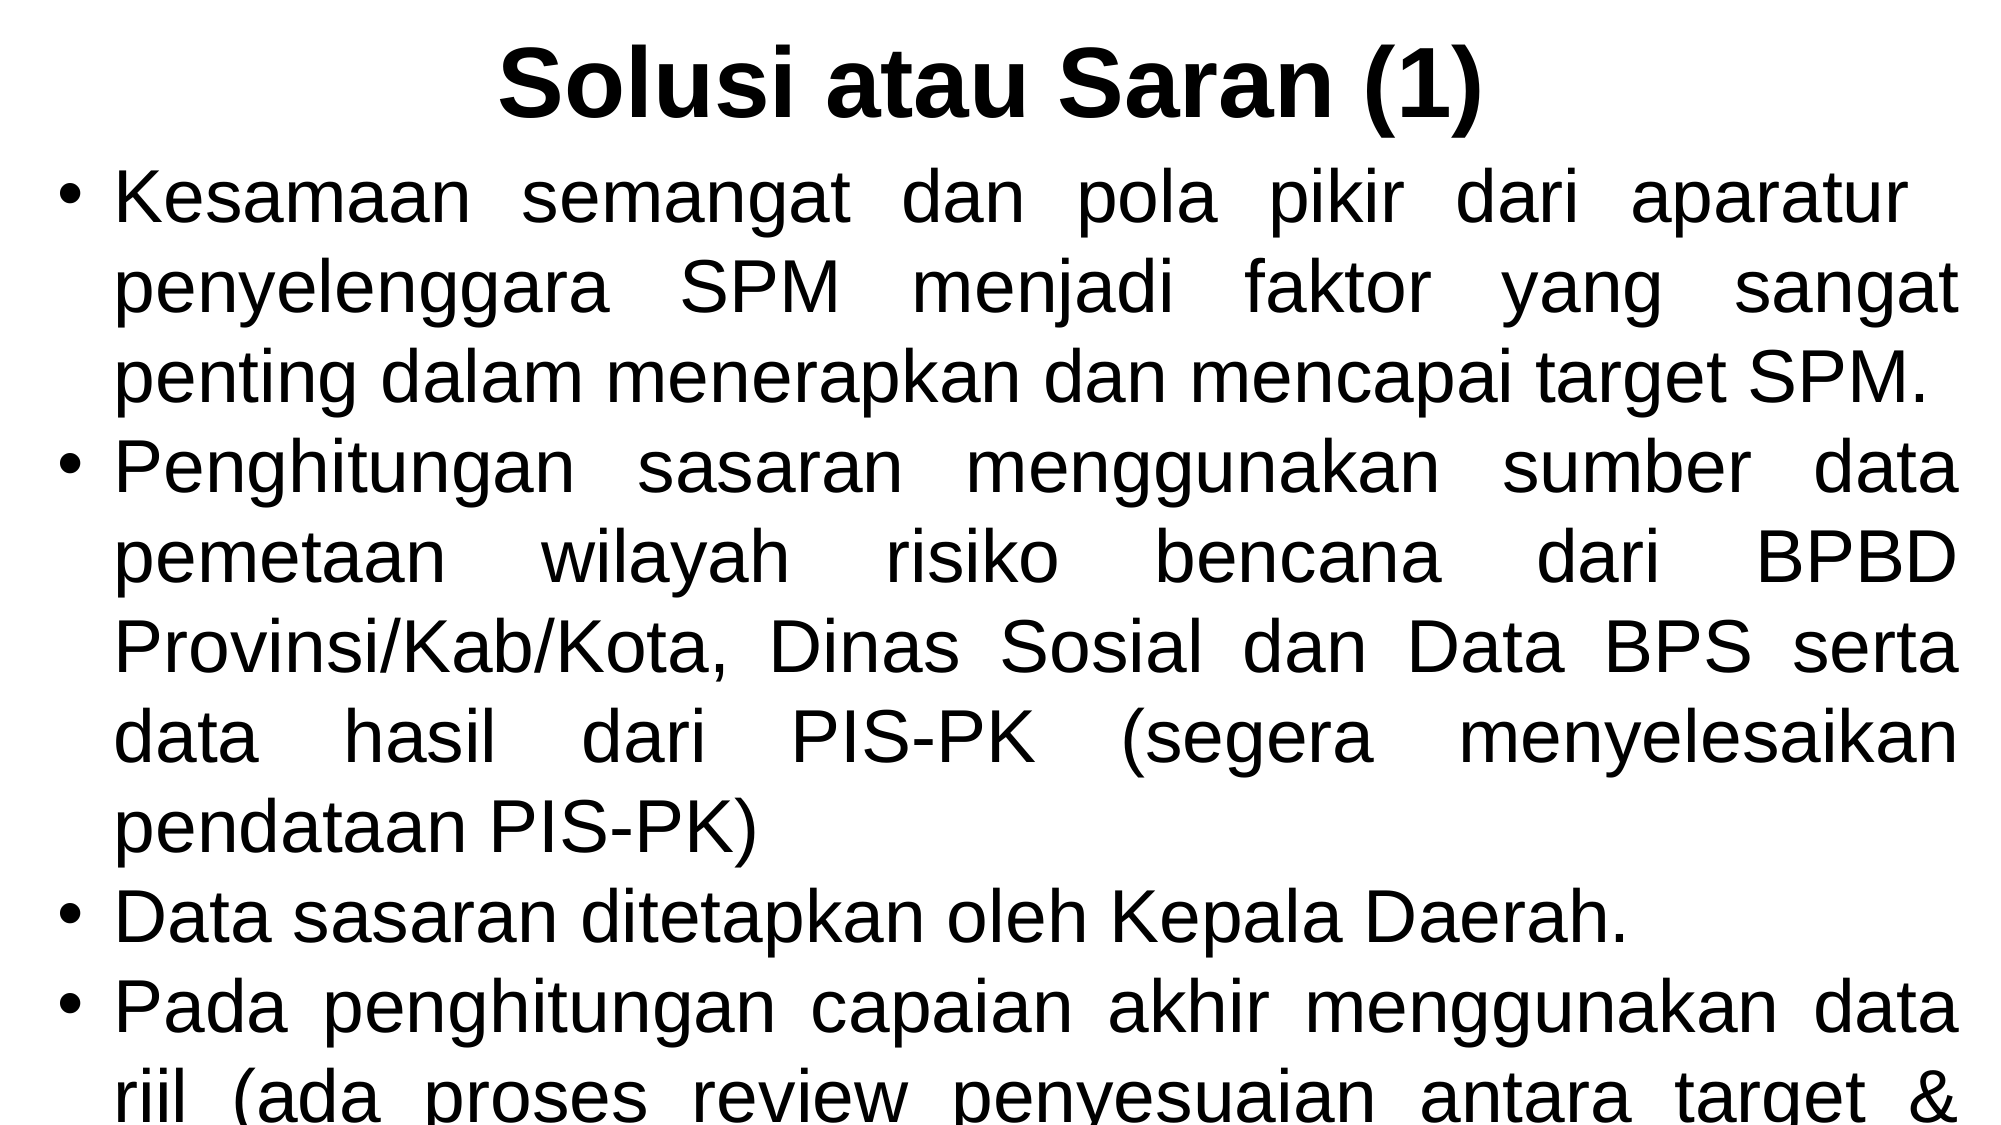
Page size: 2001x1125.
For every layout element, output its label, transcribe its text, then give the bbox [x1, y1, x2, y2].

text_box Kesamaan semangat dan pola pikir dari aparatur penyelenggara SPM menjadi faktor yang sangat penting dalam menerapkan dan mencapai target SPM. Penghitungan sasaran menggunakan sumber data pemetaan wilayah risiko bencana dari BPBD Provinsi/Kab/Kota, Dinas Sosial dan Data BPS serta data hasil dari PIS-PK (segera menyelesaikan pendataan PIS-PK) Data sasaran ditetapkan oleh Kepala Daerah. Pada penghitungan capaian akhir menggunakan data riil (ada proses review penyesuaian antara target & capaian). [42, 140, 1976, 1125]
text_box Solusi atau Saran (1) [42, 10, 1942, 147]
